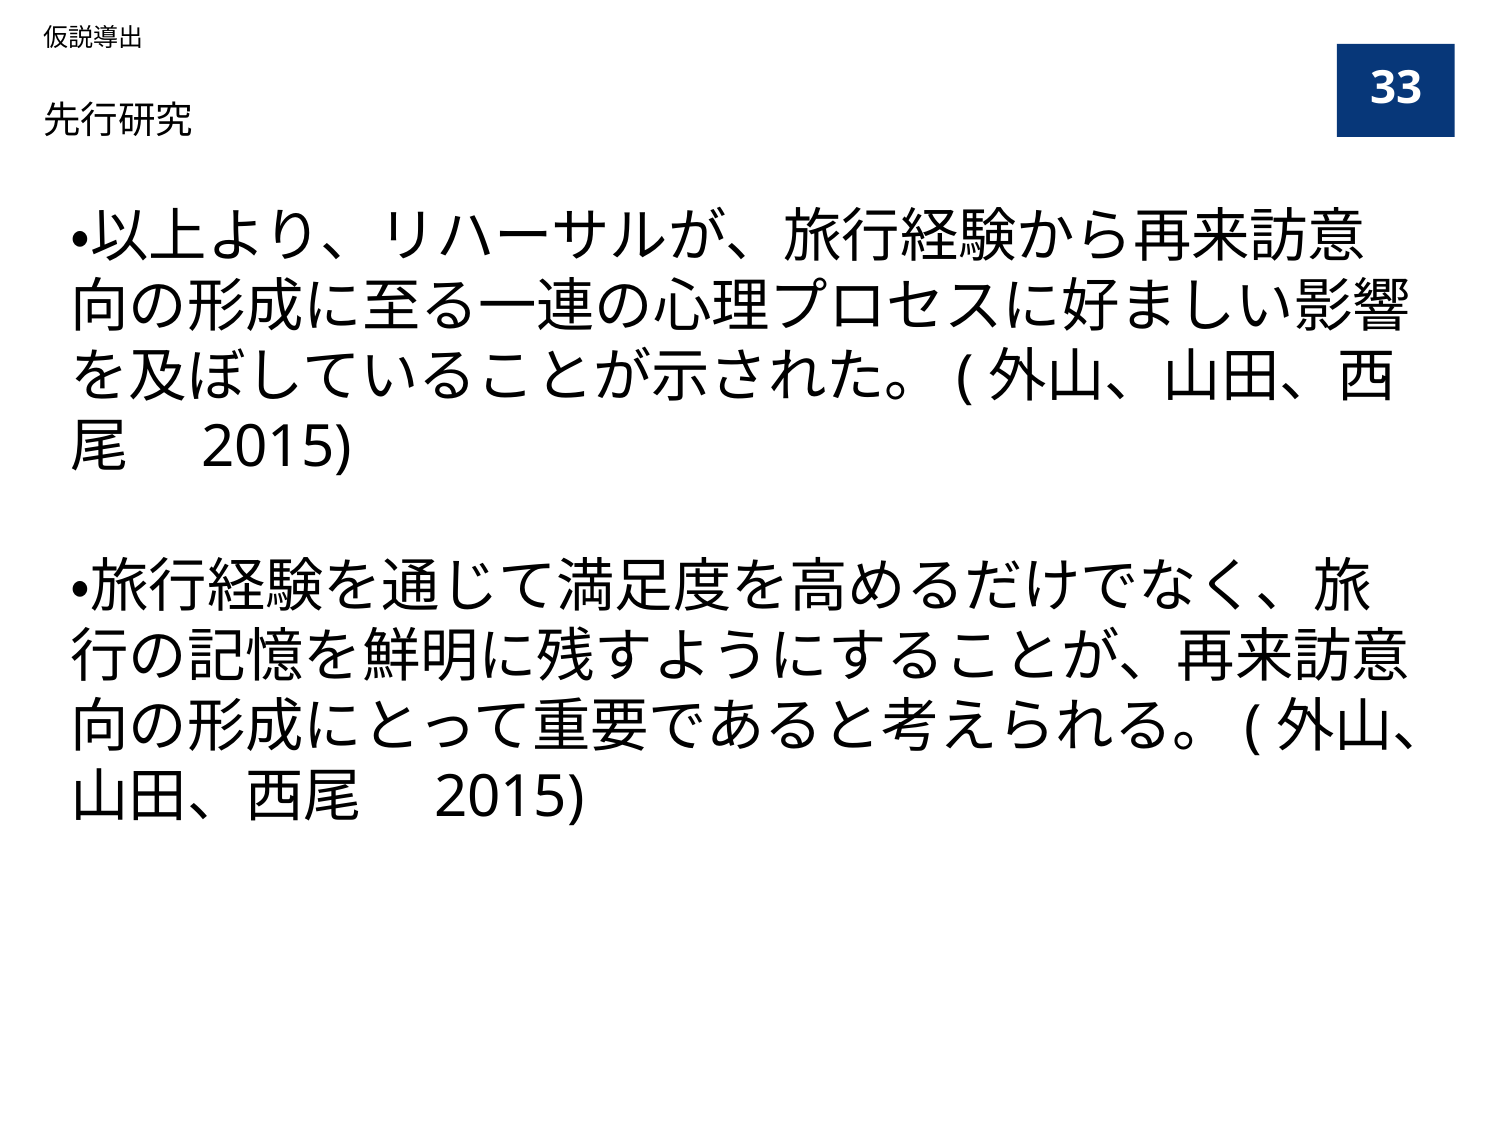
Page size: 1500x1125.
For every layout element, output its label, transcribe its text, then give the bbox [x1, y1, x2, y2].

text_box ・以上より、リハーサルが、旅行経験から再来訪意向の形成に至る一連の心理プロセスに好ましい影響を及ぼしていることが示された。(外山、山田、西尾 2015) ・旅行経験を通じて満足度を高めるだけでなく、旅行の記憶を鮮明に残すようにすることが、再来訪意向の形成にとって重要であると考えられる。(外山、山田、西尾 2015) [55, 190, 1437, 836]
text_box 先行研究 [28, 88, 1409, 149]
slide_number 33 [1354, 59, 1438, 120]
text_box 仮説導出 [28, 13, 311, 59]
